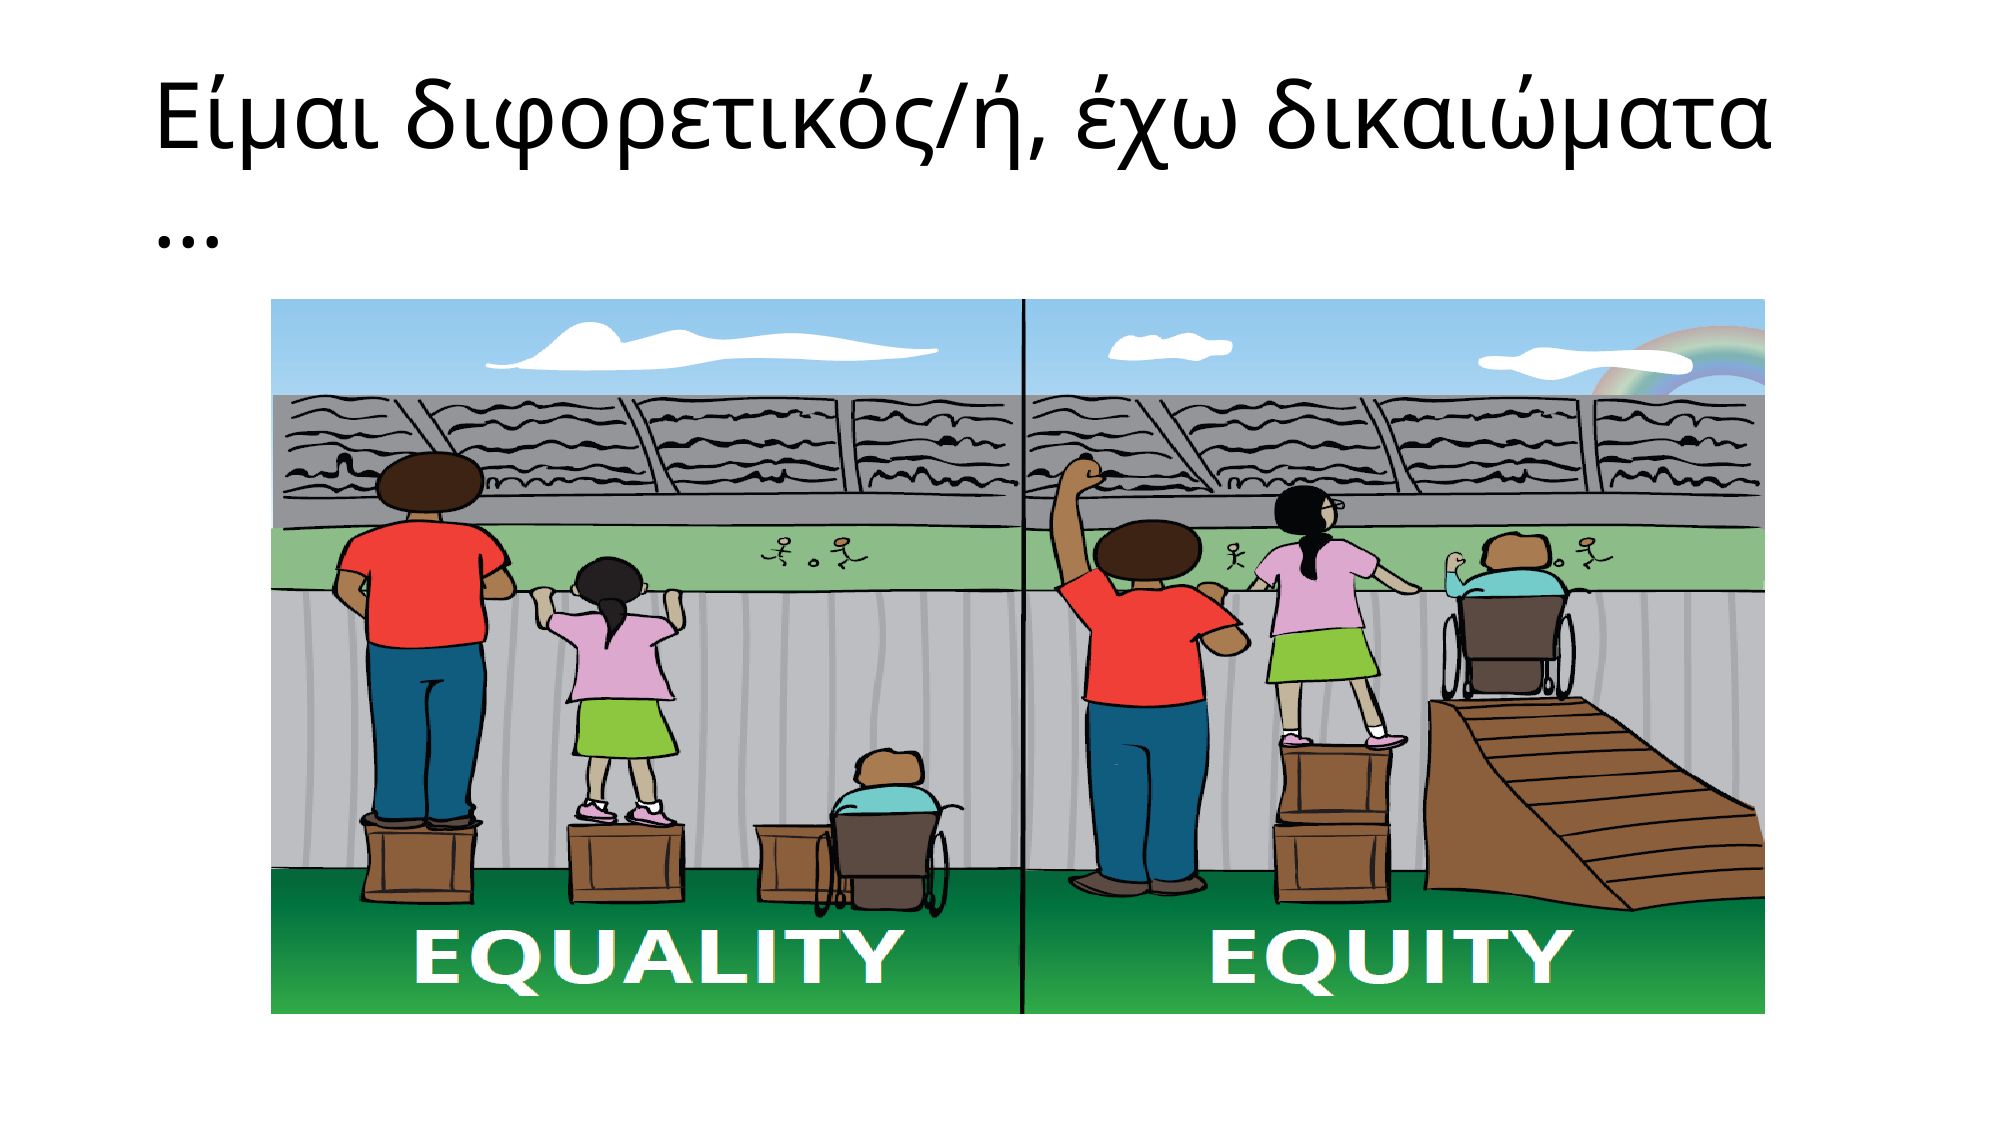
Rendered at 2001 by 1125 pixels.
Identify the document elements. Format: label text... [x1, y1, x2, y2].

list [271, 299, 1765, 1014]
title Είμαι διφορετικός/ή, έχω δικαιώματα … [137, 59, 1863, 278]
